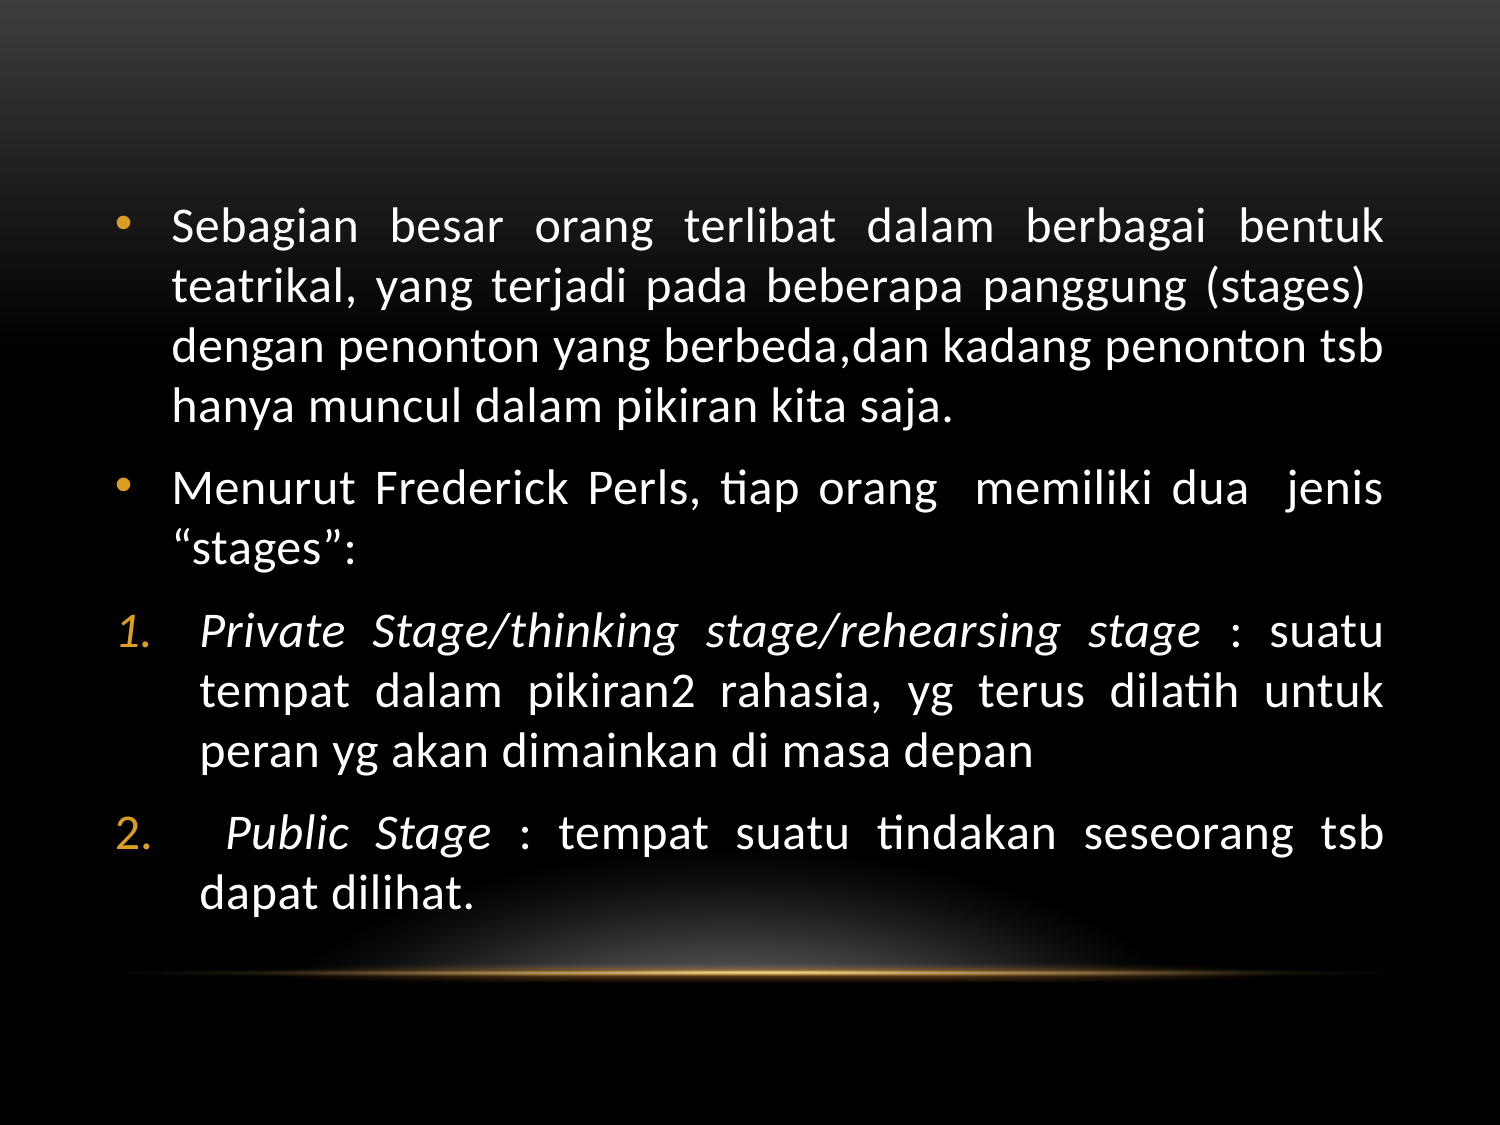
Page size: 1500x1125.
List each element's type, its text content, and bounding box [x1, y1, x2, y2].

list Sebagian besar orang terlibat dalam berbagai bentuk teatrikal, yang terjadi pada beberapa panggung (stages) dengan penonton yang berbeda,dan kadang penonton tsb hanya muncul dalam pikiran kita saja. Menurut Frederick Perls, tiap orang memiliki dua jenis “stages”: Private Stage/thinking stage/rehearsing stage : suatu tempat dalam pikiran2 rahasia, yg terus dilatih untuk peran yg akan dimainkan di masa depan Public Stage : tempat suatu tindakan seseorang tsb dapat dilihat. [99, 184, 1400, 938]
picture [0, 0, 1500, 1125]
